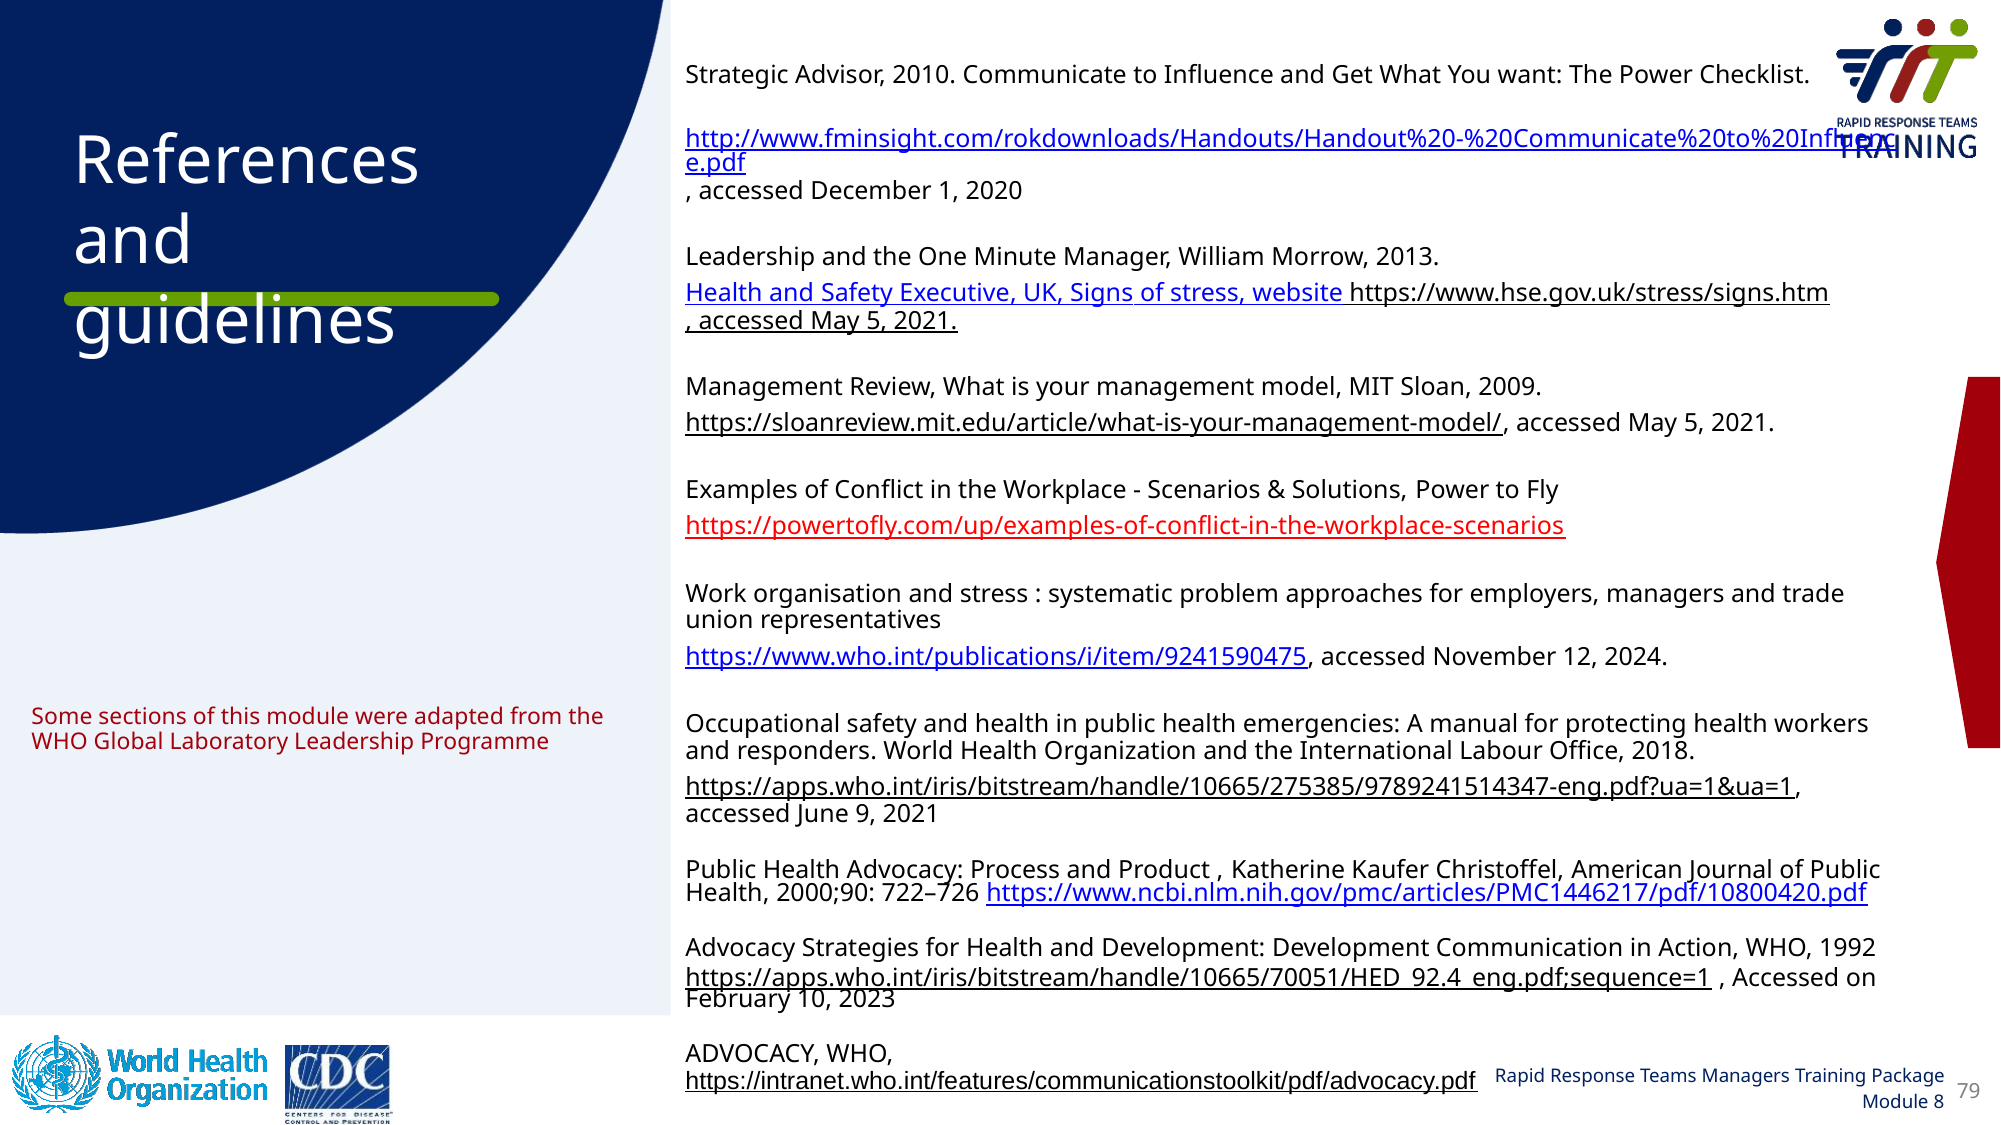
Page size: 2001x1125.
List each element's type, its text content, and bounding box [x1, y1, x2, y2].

picture [38, 1092, 54, 1100]
list Strategic Advisor, 2010. Communicate to Influence and Get What You want: The Power Checklist. http://www.fminsight.com/rokdownloads/Handouts/Handout%20-%20Communicate%20to%20Influence.pdf, accessed December 1, 2020​ ​ Leadership and the One Minute Manager, William Morrow, 2013.​ Health and Safety Executive, UK, Signs of stress, website https://www.hse.gov.uk/stress/signs.htm, accessed May 5, 2021.​ ​ Management Review, What is your management model, MIT Sloan, 2009. ​ https://sloanreview.mit.edu/article/what-is-your-management-model/, accessed May 5, 2021.​ Examples of Conflict in the Workplace - Scenarios & Solutions, Power to Fly https://powertofly.com/up/examples-of-conflict-in-the-workplace-scenarios ​ Work organisation and stress : systematic problem approaches for employers, managers and trade union representatives https://www.who.int/publications/i/item/9241590475, accessed November 12, 2024.​ ​ Occupational safety and health in public health emergencies: A manual for protecting health workers and responders. World Health Organization and the International Labour Office, 2018. https://apps.who.int/iris/bitstream/handle/10665/275385/9789241514347-eng.pdf?ua=1&ua=1, accessed June 9, 2021 Public Health Advocacy: Process and Product , Katherine Kaufer Christoffel, American Journal of Public Health, 2000;90: 722–726 https://www.ncbi.nlm.nih.gov/pmc/articles/PMC1446217/pdf/10800420.pdf Advocacy Strategies for Health and Development: Development Communication in Action, WHO, 1992 https://apps.who.int/iris/bitstream/handle/10665/70051/HED_92.4_eng.pdf;sequence=1 , Accessed on February 10, 2023 ADVOCACY, WHO, https://intranet.who.int/features/communicationstoolkit/pdf/advocacy.pdf [677, 76, 1914, 1082]
picture [12, 1084, 46, 1113]
title Some sections of this module were adapted from the WHO Global Laboratory Leadership Programme [23, 676, 617, 784]
picture [28, 1054, 36, 1077]
picture [34, 1058, 41, 1077]
picture [285, 1045, 393, 1124]
picture [38, 1044, 53, 1052]
slide_number 79 [1937, 1070, 2000, 1124]
picture [43, 1088, 54, 1094]
picture [1835, 19, 1978, 167]
picture [12, 1035, 53, 1067]
picture [0, 0, 670, 538]
picture [50, 1109, 62, 1113]
picture [46, 1056, 54, 1061]
picture [36, 1035, 267, 1113]
